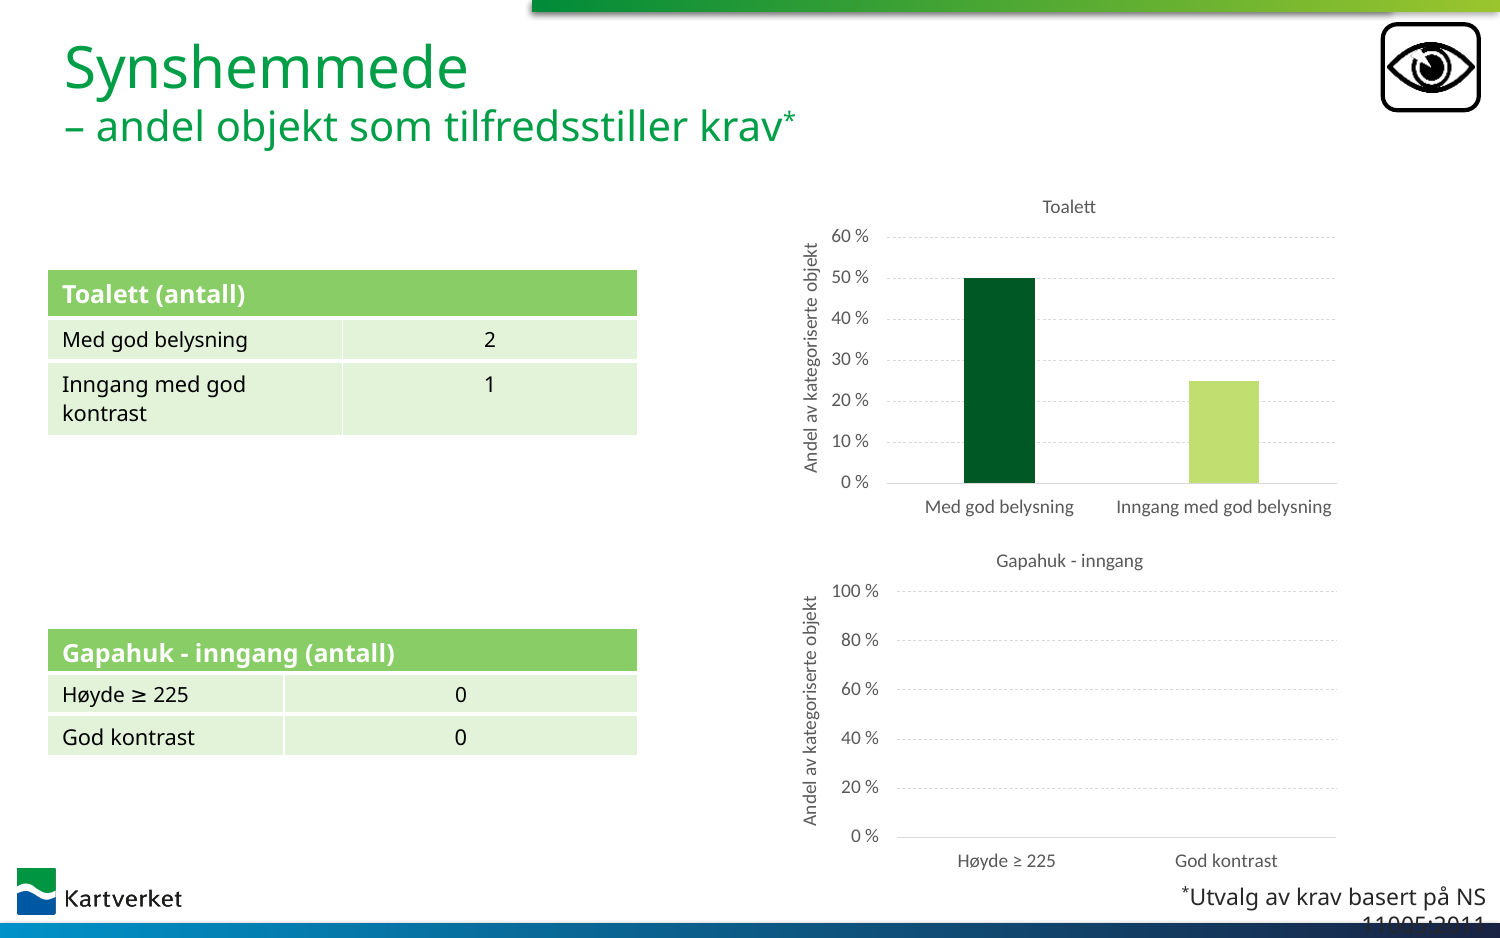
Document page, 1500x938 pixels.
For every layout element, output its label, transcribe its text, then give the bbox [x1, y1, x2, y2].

table_cell 0 [285, 675, 637, 712]
table_header Toalett (antall) [48, 270, 637, 316]
text_box Synshemmede – andel objekt som tilfredsstiller krav* [49, 24, 1431, 158]
picture [791, 187, 1348, 526]
table_cell Høyde ≥ 225 [48, 675, 283, 712]
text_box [1382, 24, 1480, 111]
table_header Gapahuk - inngang (antall) [48, 629, 637, 671]
text_box *Utvalg av krav basert på NS 11005:2011 [1068, 873, 1500, 938]
picture [791, 541, 1348, 880]
table_cell Inngang med god kontrast [48, 363, 342, 435]
table_cell God kontrast [48, 716, 283, 755]
table_cell 2 [343, 320, 637, 359]
table_cell Med god belysning [48, 320, 342, 359]
table_cell 1 [343, 363, 637, 435]
table_cell 0 [285, 716, 637, 755]
